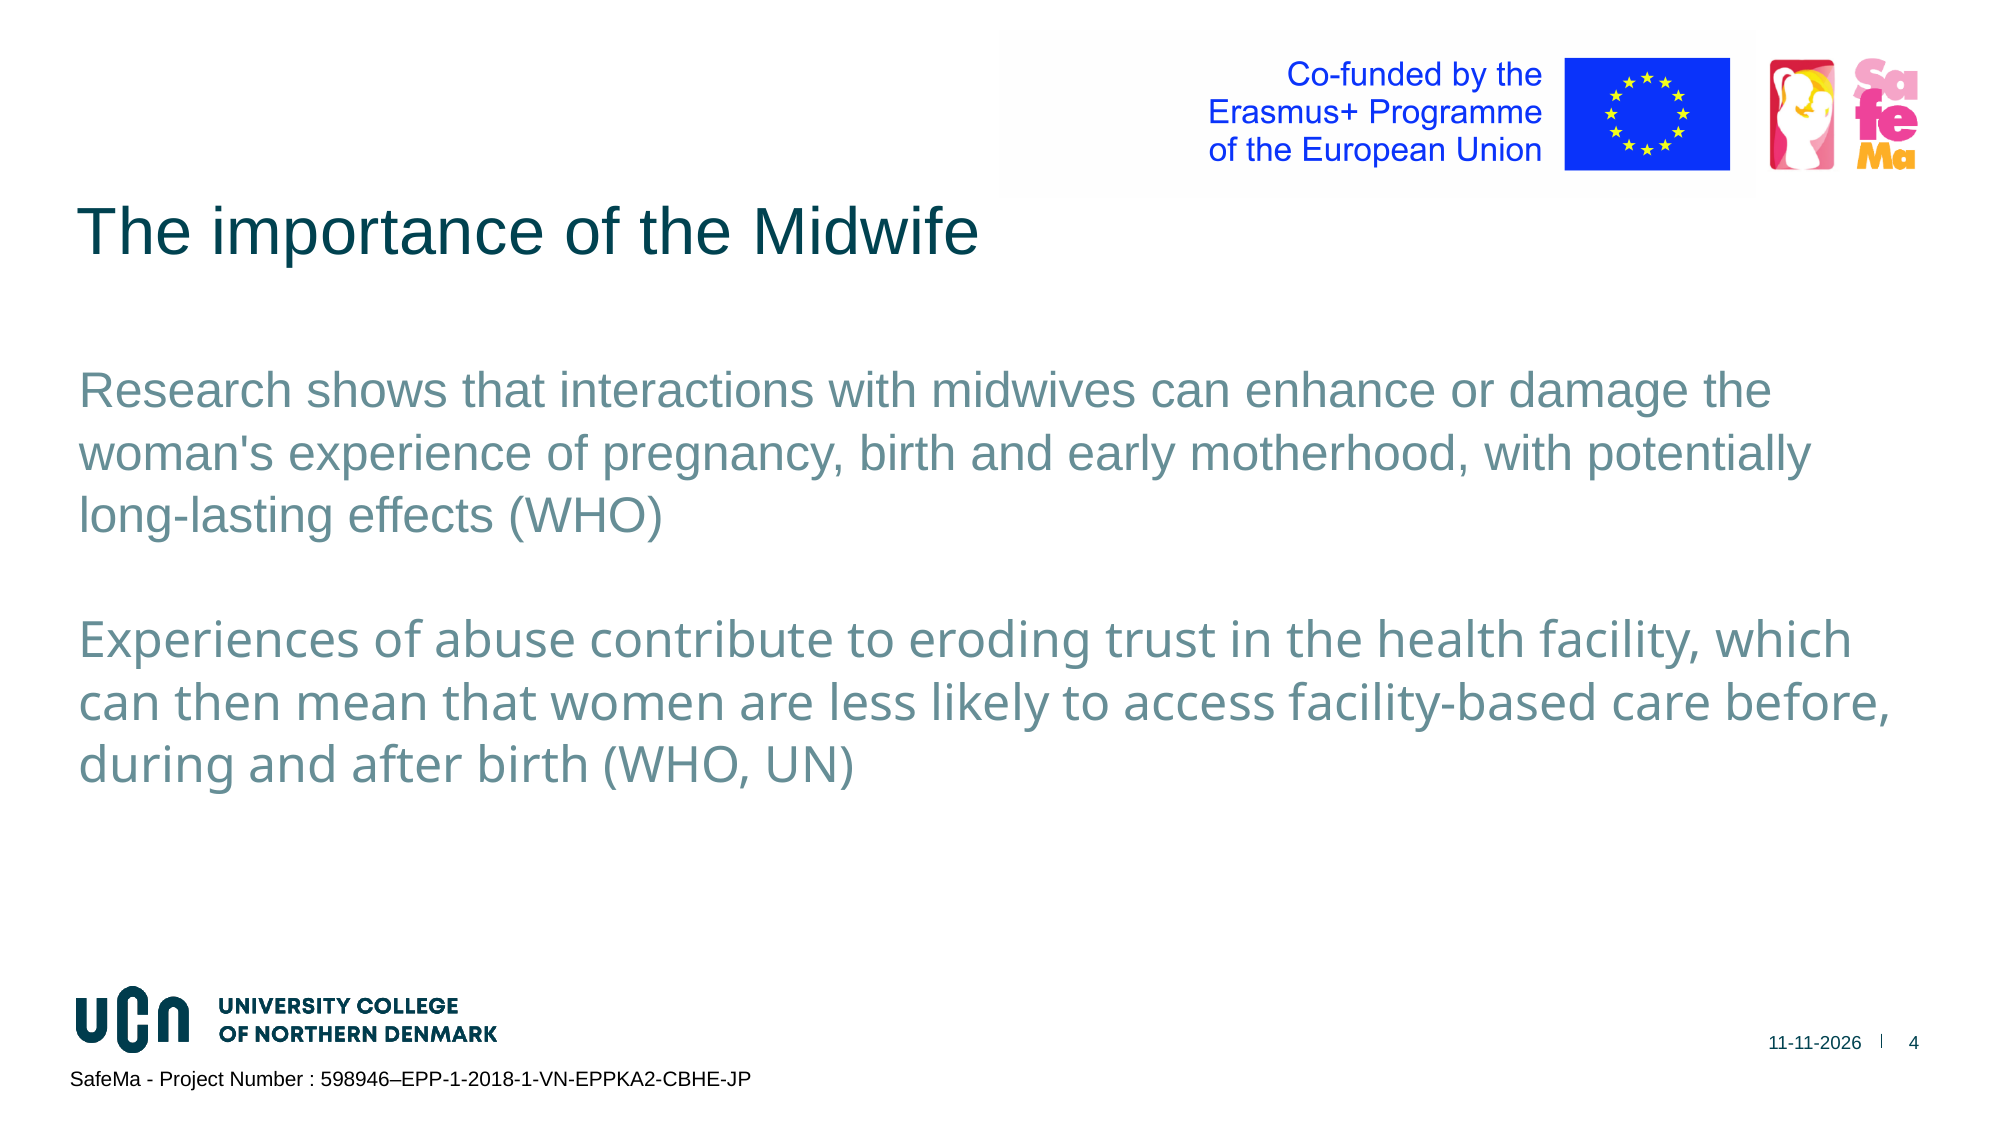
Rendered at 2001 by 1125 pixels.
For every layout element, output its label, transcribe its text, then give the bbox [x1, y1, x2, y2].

picture [999, 30, 1757, 198]
picture [128, 986, 497, 1053]
list Research shows that interactions with midwives can enhance or damage the woman's experience of pregnancy, birth and early motherhood, with potentially long-lasting effects (WHO) Experiences of abuse contribute to eroding trust in the health facility, which can then mean that women are less likely to access facility-based care before, during and after birth (WHO, UN) [78, 355, 1922, 978]
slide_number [1562, 1021, 1862, 1063]
slide_number 4 [1874, 1021, 1920, 1063]
title The importance of the Midwife [76, 189, 1920, 308]
picture [1767, 54, 1923, 173]
picture [76, 986, 127, 1053]
text_box SafeMa - Project Number : 598946–EPP-1-2018-1-VN-EPPKA2-CBHE-JP [54, 1058, 1107, 1099]
